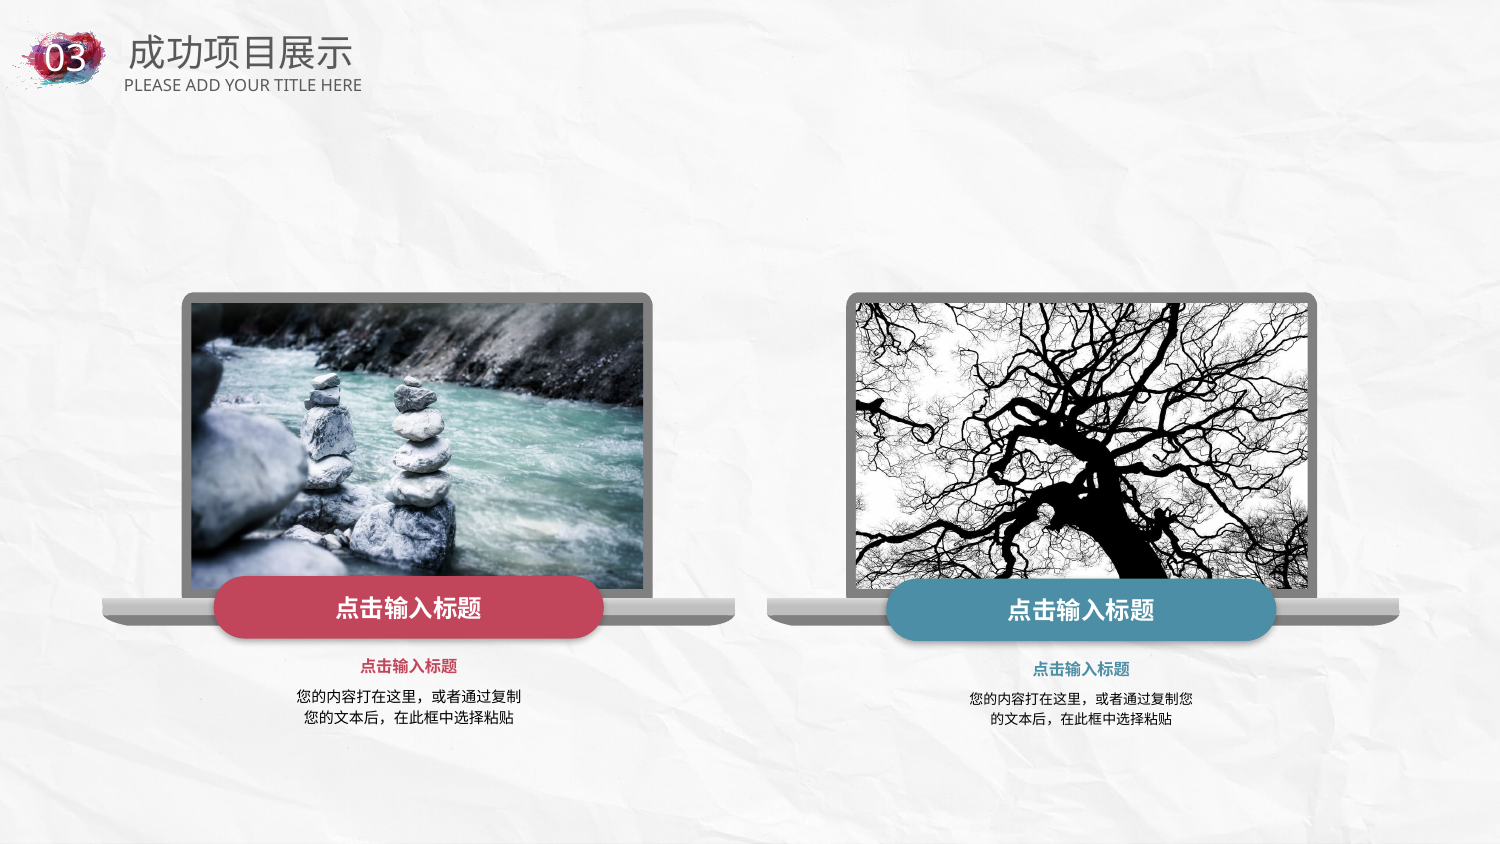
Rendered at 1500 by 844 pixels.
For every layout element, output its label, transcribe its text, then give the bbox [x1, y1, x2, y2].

text_box PLEASE ADD YOUR TITLE HERE [123, 67, 383, 102]
picture [0, 13, 110, 100]
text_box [763, 292, 1401, 626]
text_box 点击输入标题 [228, 635, 589, 640]
text_box 成功项目展示 [128, 20, 479, 83]
text_box 点击输入标题 [897, 635, 1265, 642]
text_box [962, 651, 1201, 741]
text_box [98, 292, 736, 626]
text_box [289, 648, 528, 741]
